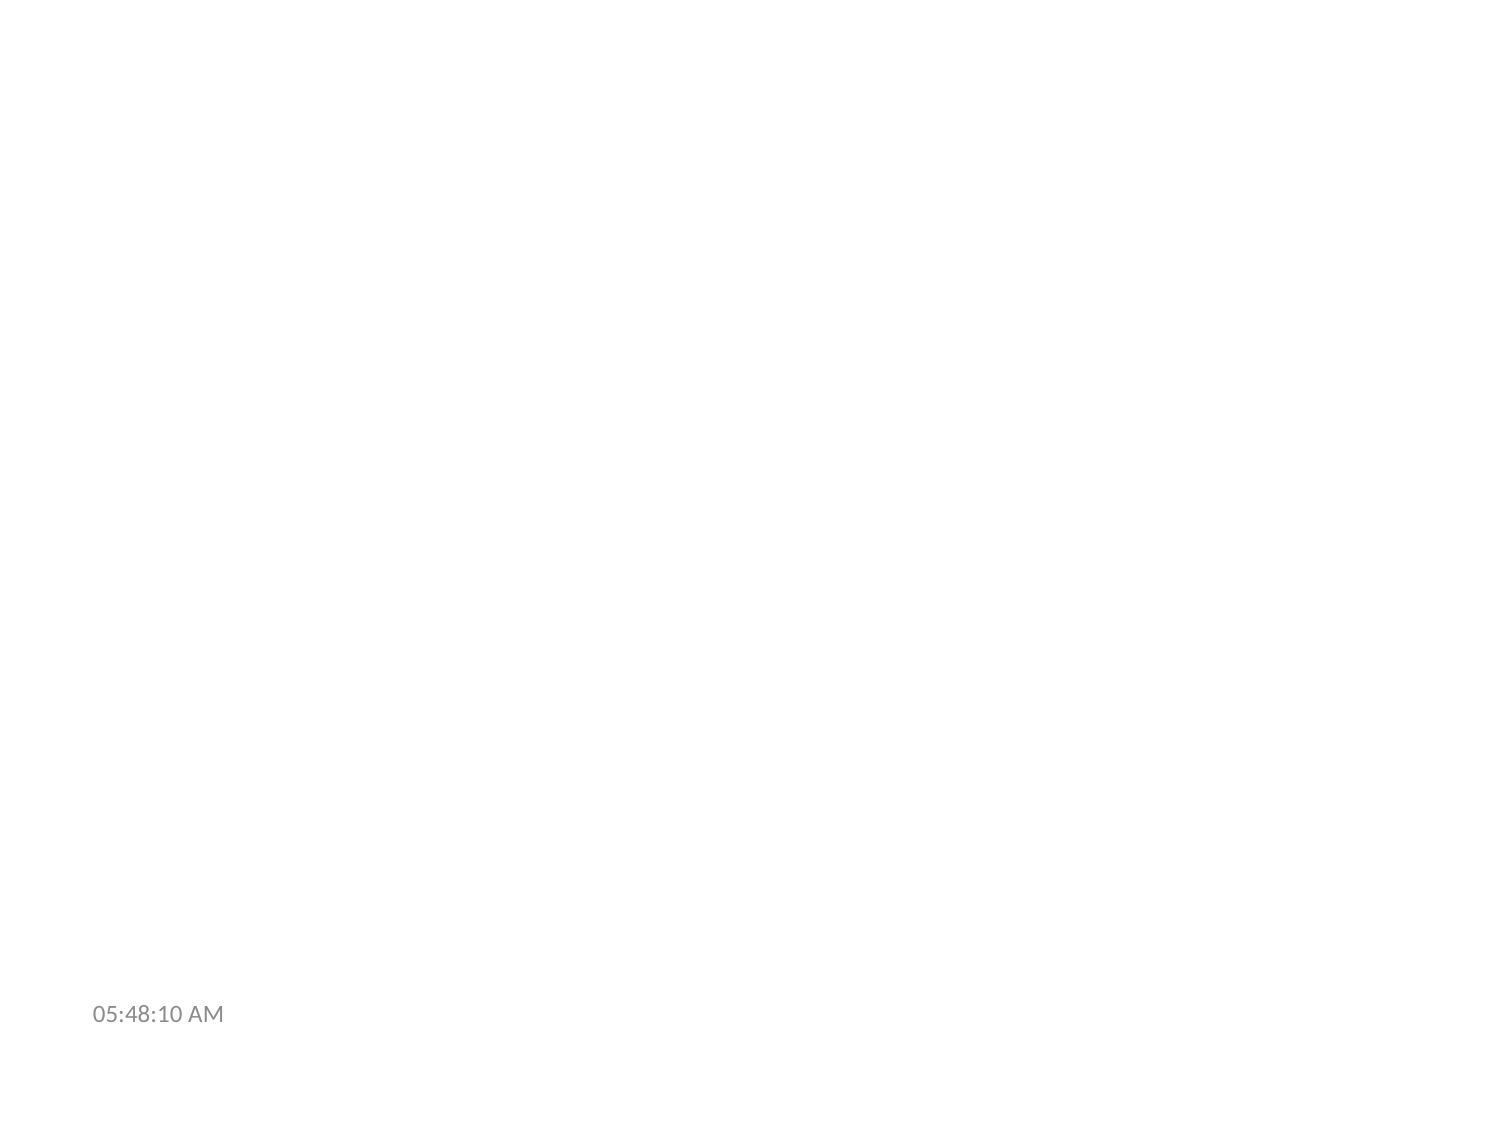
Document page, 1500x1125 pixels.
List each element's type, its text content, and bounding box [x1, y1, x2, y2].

text_box 3:35:09 PM [77, 982, 428, 1043]
